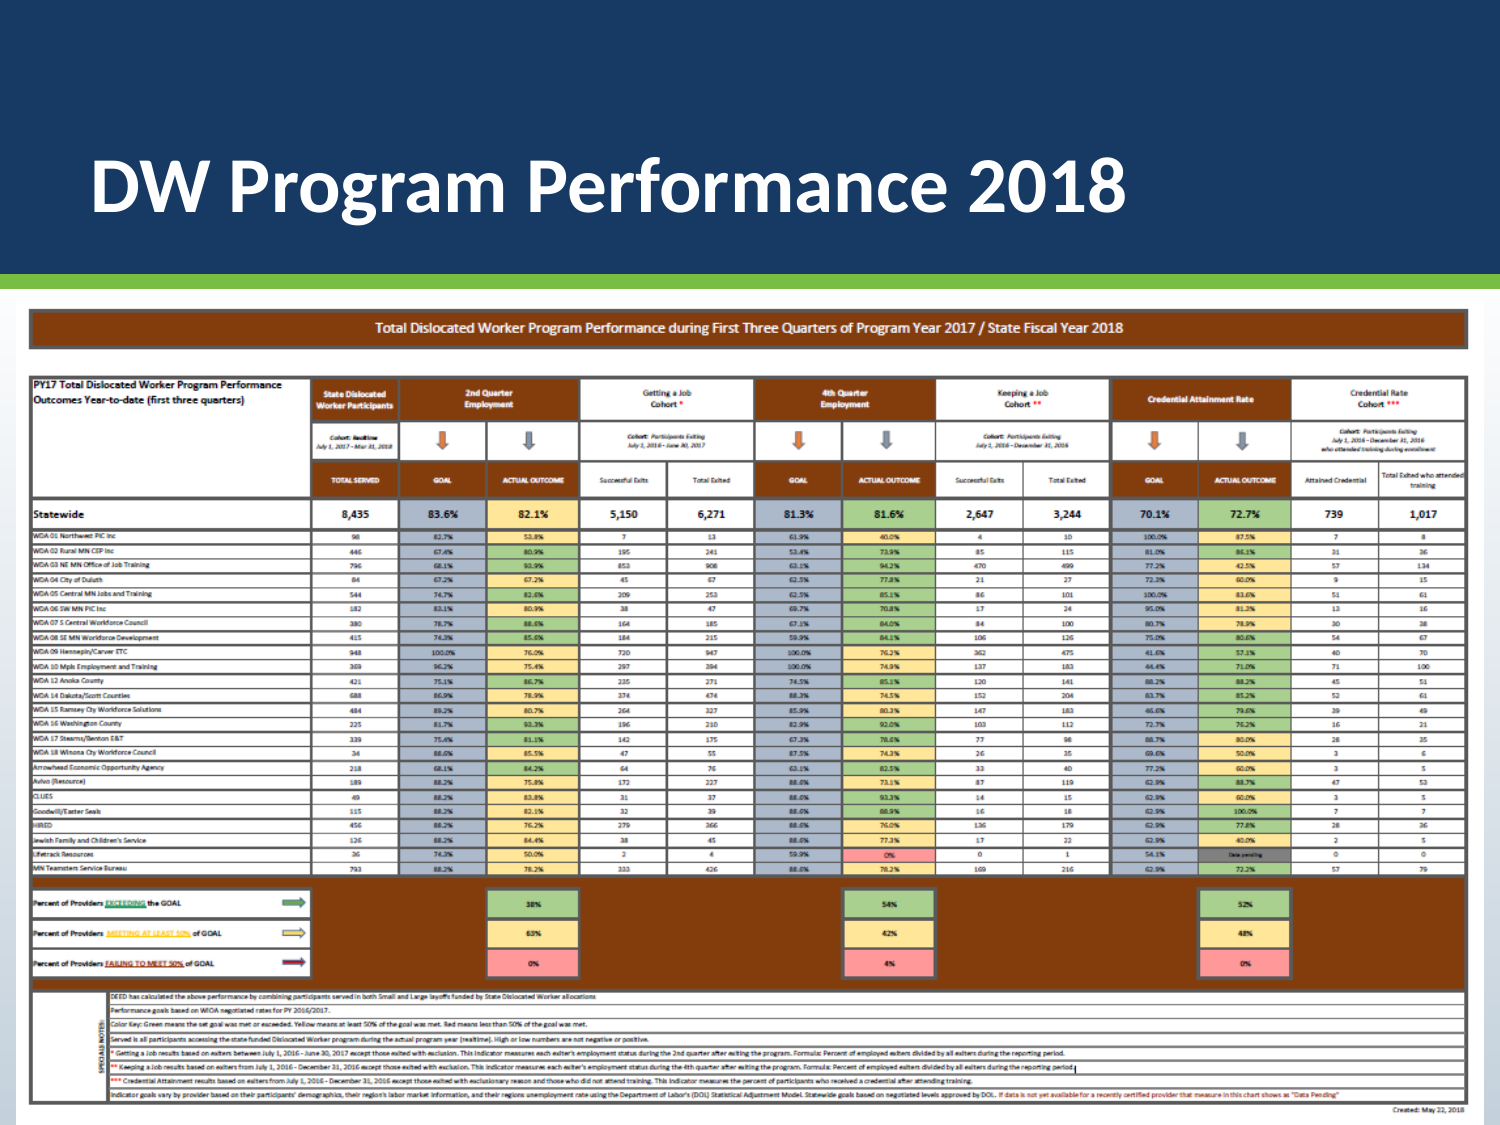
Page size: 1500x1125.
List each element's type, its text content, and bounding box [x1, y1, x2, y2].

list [16, 299, 1484, 1125]
picture [0, 0, 1500, 1125]
title DW Program Performance 2018 [75, 99, 1425, 263]
